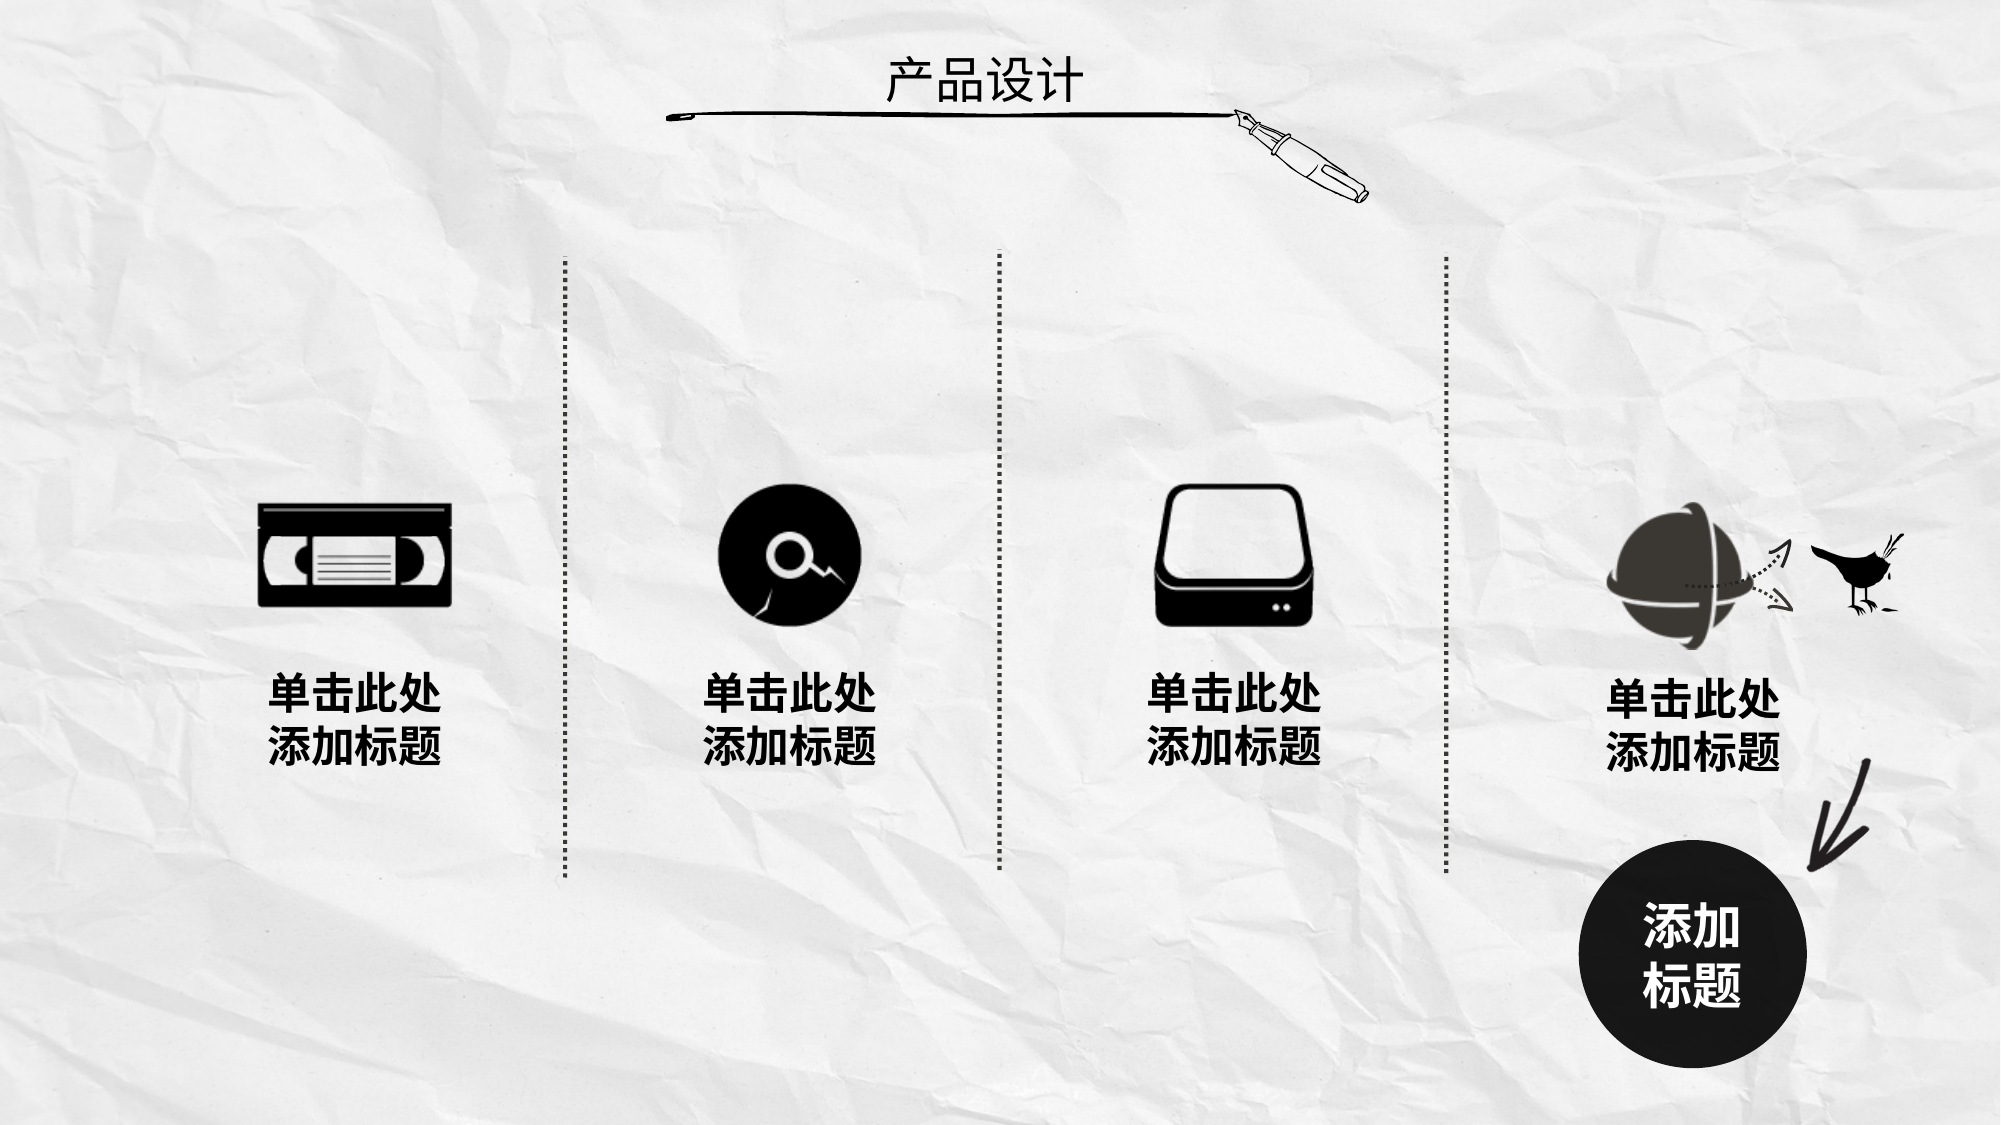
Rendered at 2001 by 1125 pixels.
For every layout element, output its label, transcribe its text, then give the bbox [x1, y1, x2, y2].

text_box 单击此处 添加标题 [1542, 671, 1844, 777]
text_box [666, 40, 1334, 230]
text_box 单击此处 添加标题 [1084, 665, 1385, 771]
text_box 添加 标题 [1578, 840, 1807, 1069]
text_box 单击此处 添加标题 [639, 665, 940, 771]
picture [0, 0, 2001, 1125]
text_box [1674, 500, 1802, 627]
text_box 单击此处 添加标题 [204, 665, 506, 771]
